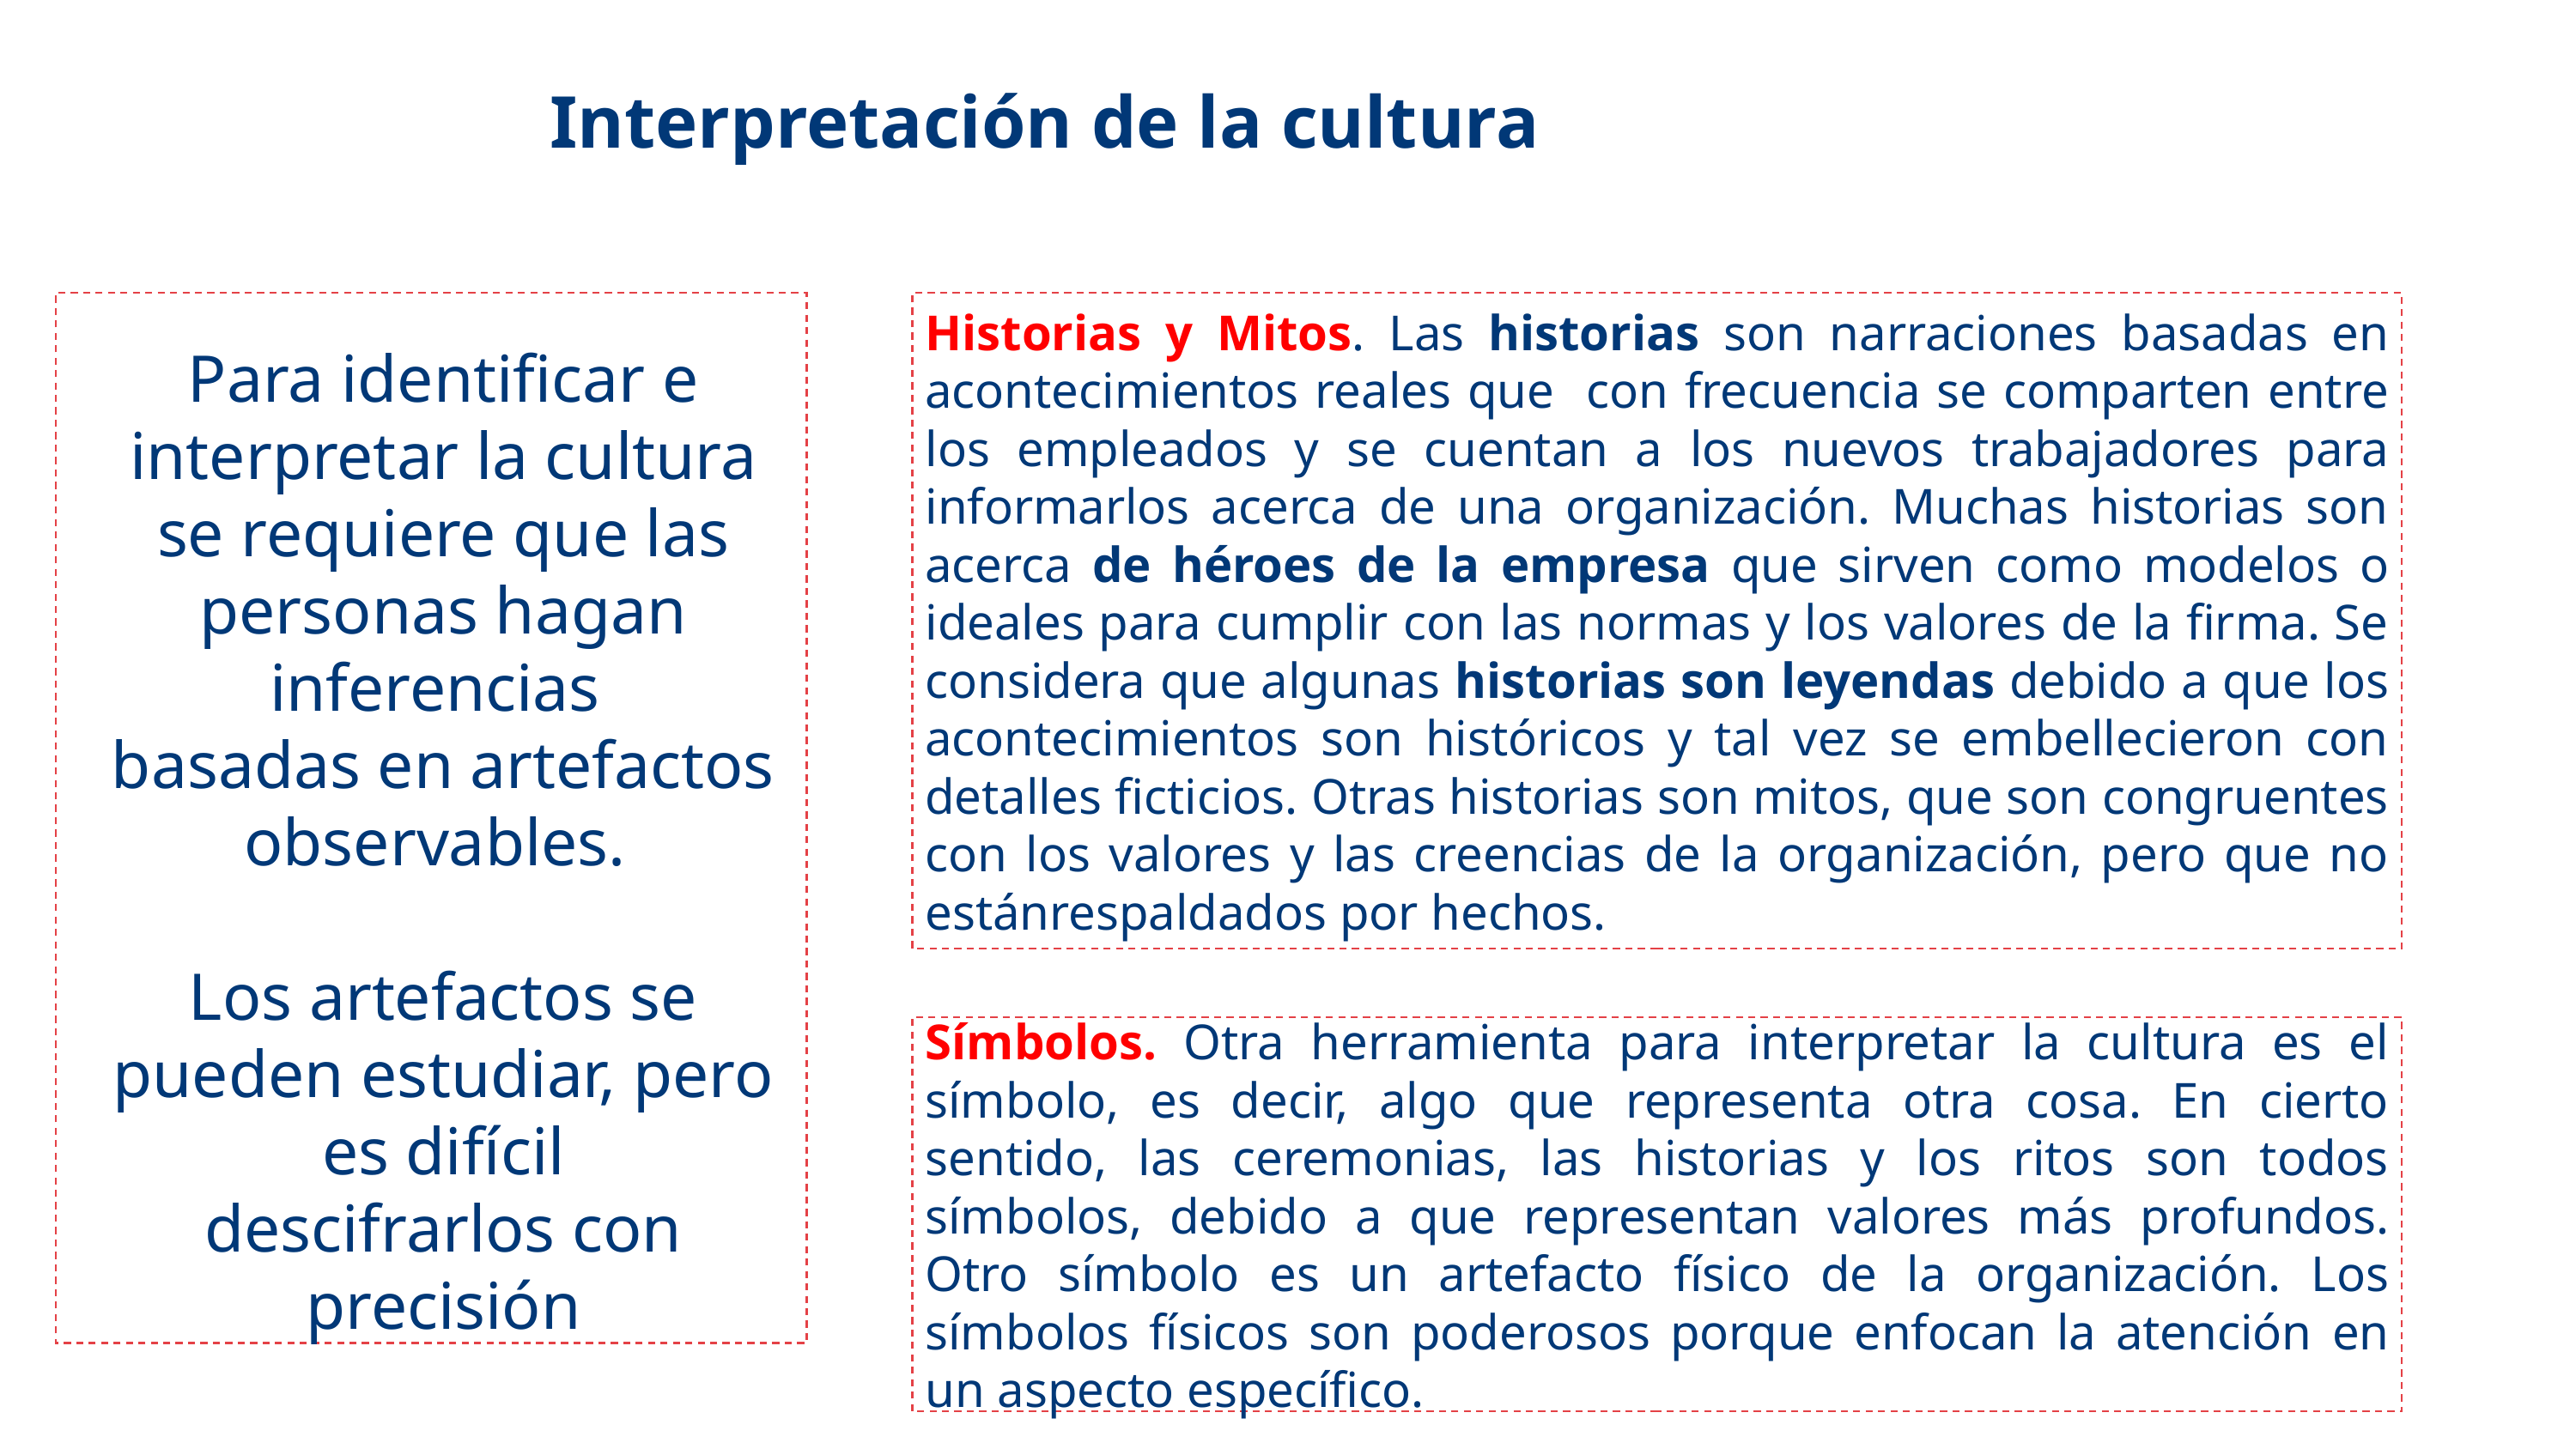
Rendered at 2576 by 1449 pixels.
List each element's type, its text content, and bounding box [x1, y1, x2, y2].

text_box Para identificar e interpretar la cultura se requiere que las personas hagan inferencias basadas en artefactos observables. Los artefactos se pueden estudiar, pero es difícil descifrarlos con precisión [80, 330, 807, 1349]
text_box [55, 293, 807, 1343]
text_box Historias y Mitos. Las historias son narraciones basadas en acontecimientos reales que con frecuencia se comparten entre los empleados y se cuentan a los nuevos trabajadores para informarlos acerca de una organización. Muchas historias son acerca de héroes de la empresa que sirven como modelos o ideales para cumplir con las normas y los valores de la firma. Se considera que algunas historias son leyendas debido a que los acontecimientos son históricos y tal vez se embellecieron con detalles ficticios. Otras historias son mitos, que son congruentes con los valores y las creencias de la organización, pero que no estánrespaldados por hechos. [912, 293, 2403, 949]
text_box Símbolos. Otra herramienta para interpretar la cultura es el símbolo, es decir, algo que representa otra cosa. En cierto sentido, las ceremonias, las historias y los ritos son todos símbolos, debido a que representan valores más profundos. Otro símbolo es un artefacto físico de la organización. Los símbolos físicos son poderosos porque enfocan la atención en un aspecto específico. [912, 1016, 2403, 1412]
title Interpretación de la cultura [537, 79, 2576, 171]
